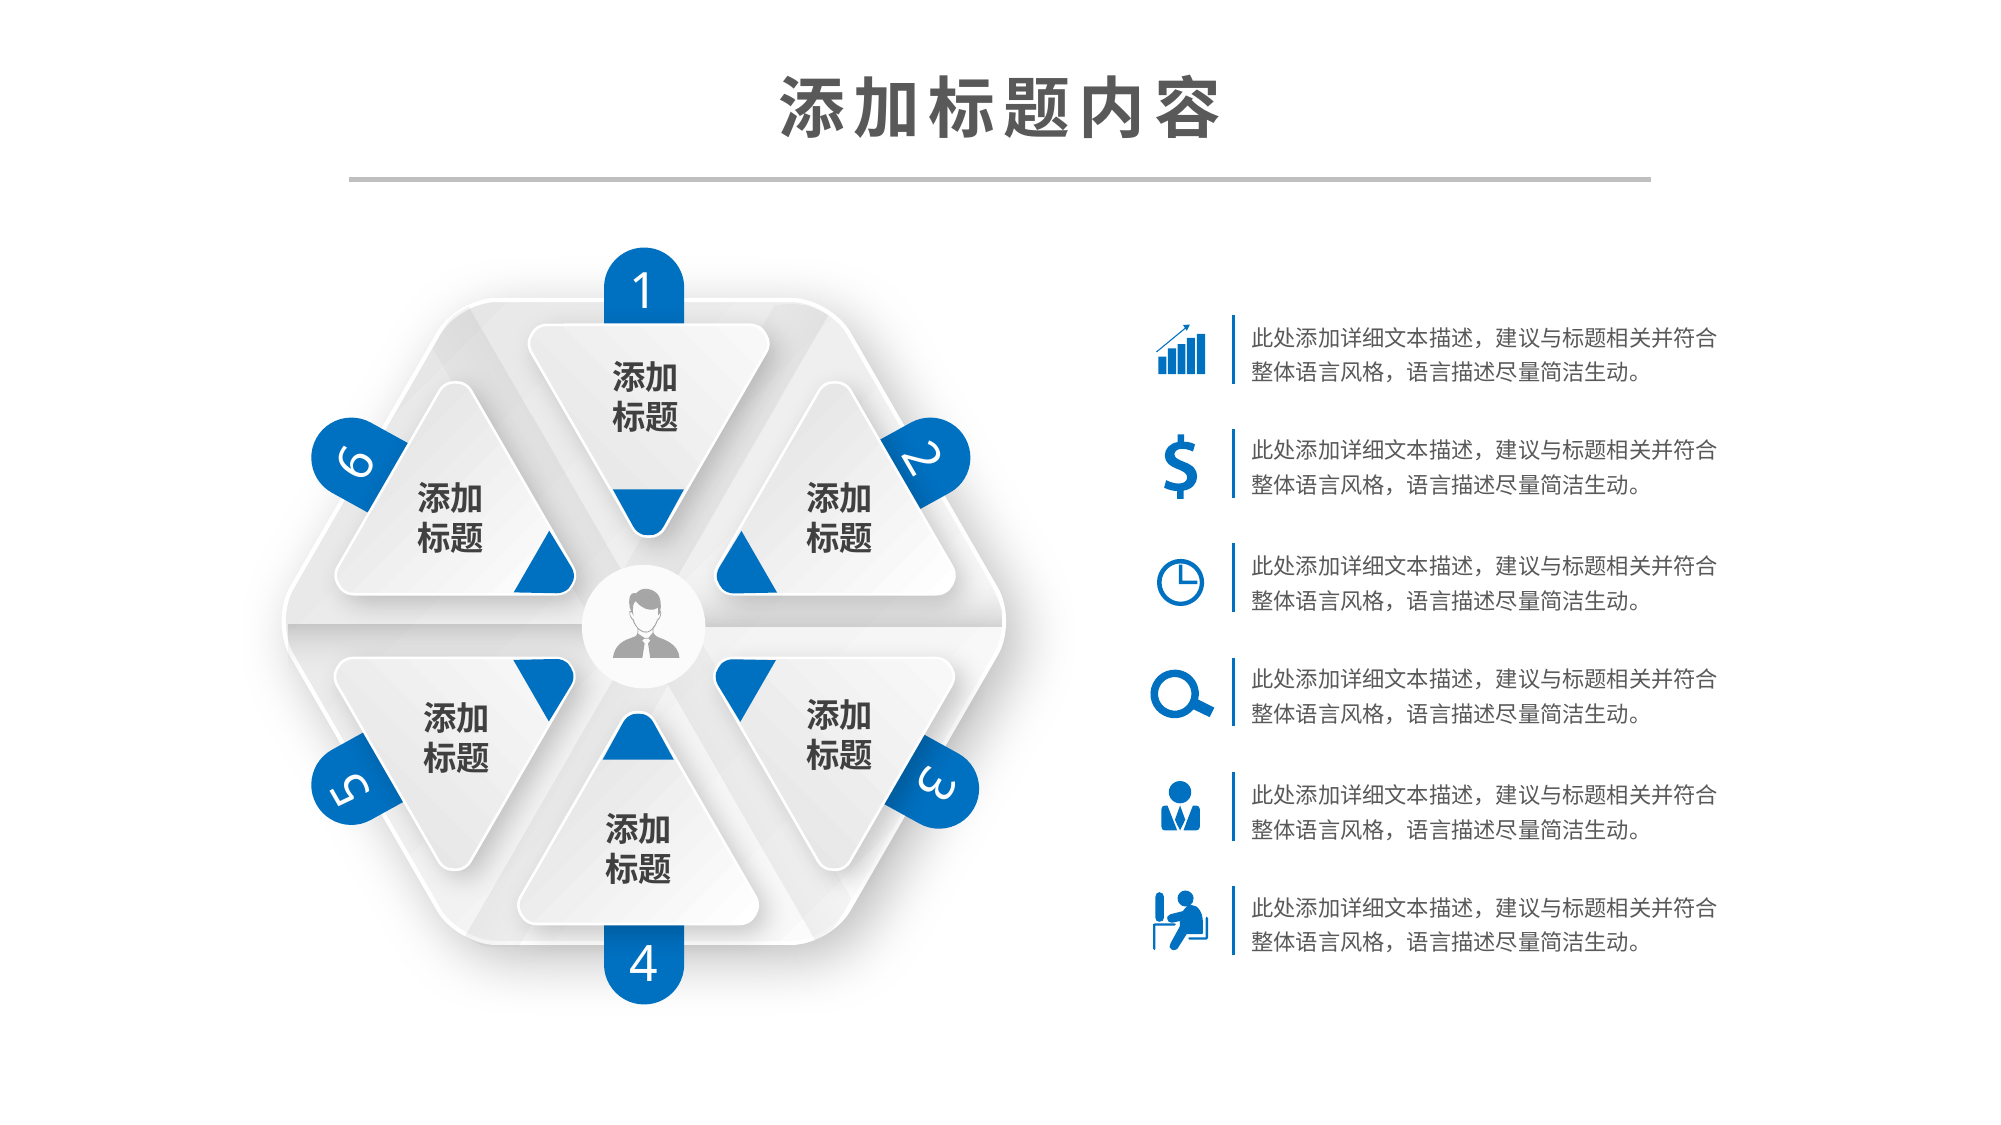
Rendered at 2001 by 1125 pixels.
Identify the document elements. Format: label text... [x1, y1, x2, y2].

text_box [1153, 890, 1208, 951]
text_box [309, 382, 575, 609]
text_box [518, 712, 758, 1005]
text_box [309, 609, 574, 866]
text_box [702, 600, 982, 861]
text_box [517, 247, 730, 536]
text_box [715, 381, 973, 609]
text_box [1156, 558, 1205, 606]
text_box 此处添加详细文本描述，建议与标题相关并符合整体语言风格，语言描述尽量简洁生动。 [1236, 765, 1741, 850]
text_box 此处添加详细文本描述，建议与标题相关并符合整体语言风格，语言描述尽量简洁生动。 [1236, 878, 1741, 963]
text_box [1156, 324, 1206, 375]
text_box 此处添加详细文本描述，建议与标题相关并符合整体语言风格，语言描述尽量简洁生动。 [1236, 421, 1741, 506]
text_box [730, 280, 1007, 971]
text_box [574, 536, 715, 712]
text_box 此处添加详细文本描述，建议与标题相关并符合整体语言风格，语言描述尽量简洁生动。 [1236, 649, 1741, 734]
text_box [281, 280, 518, 971]
text_box [1164, 434, 1198, 499]
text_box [1161, 780, 1200, 831]
text_box 此处添加详细文本描述，建议与标题相关并符合整体语言风格，语言描述尽量简洁生动。 [1236, 308, 1741, 393]
text_box [1150, 669, 1215, 719]
text_box 此处添加详细文本描述，建议与标题相关并符合整体语言风格，语言描述尽量简洁生动。 [1236, 537, 1741, 622]
